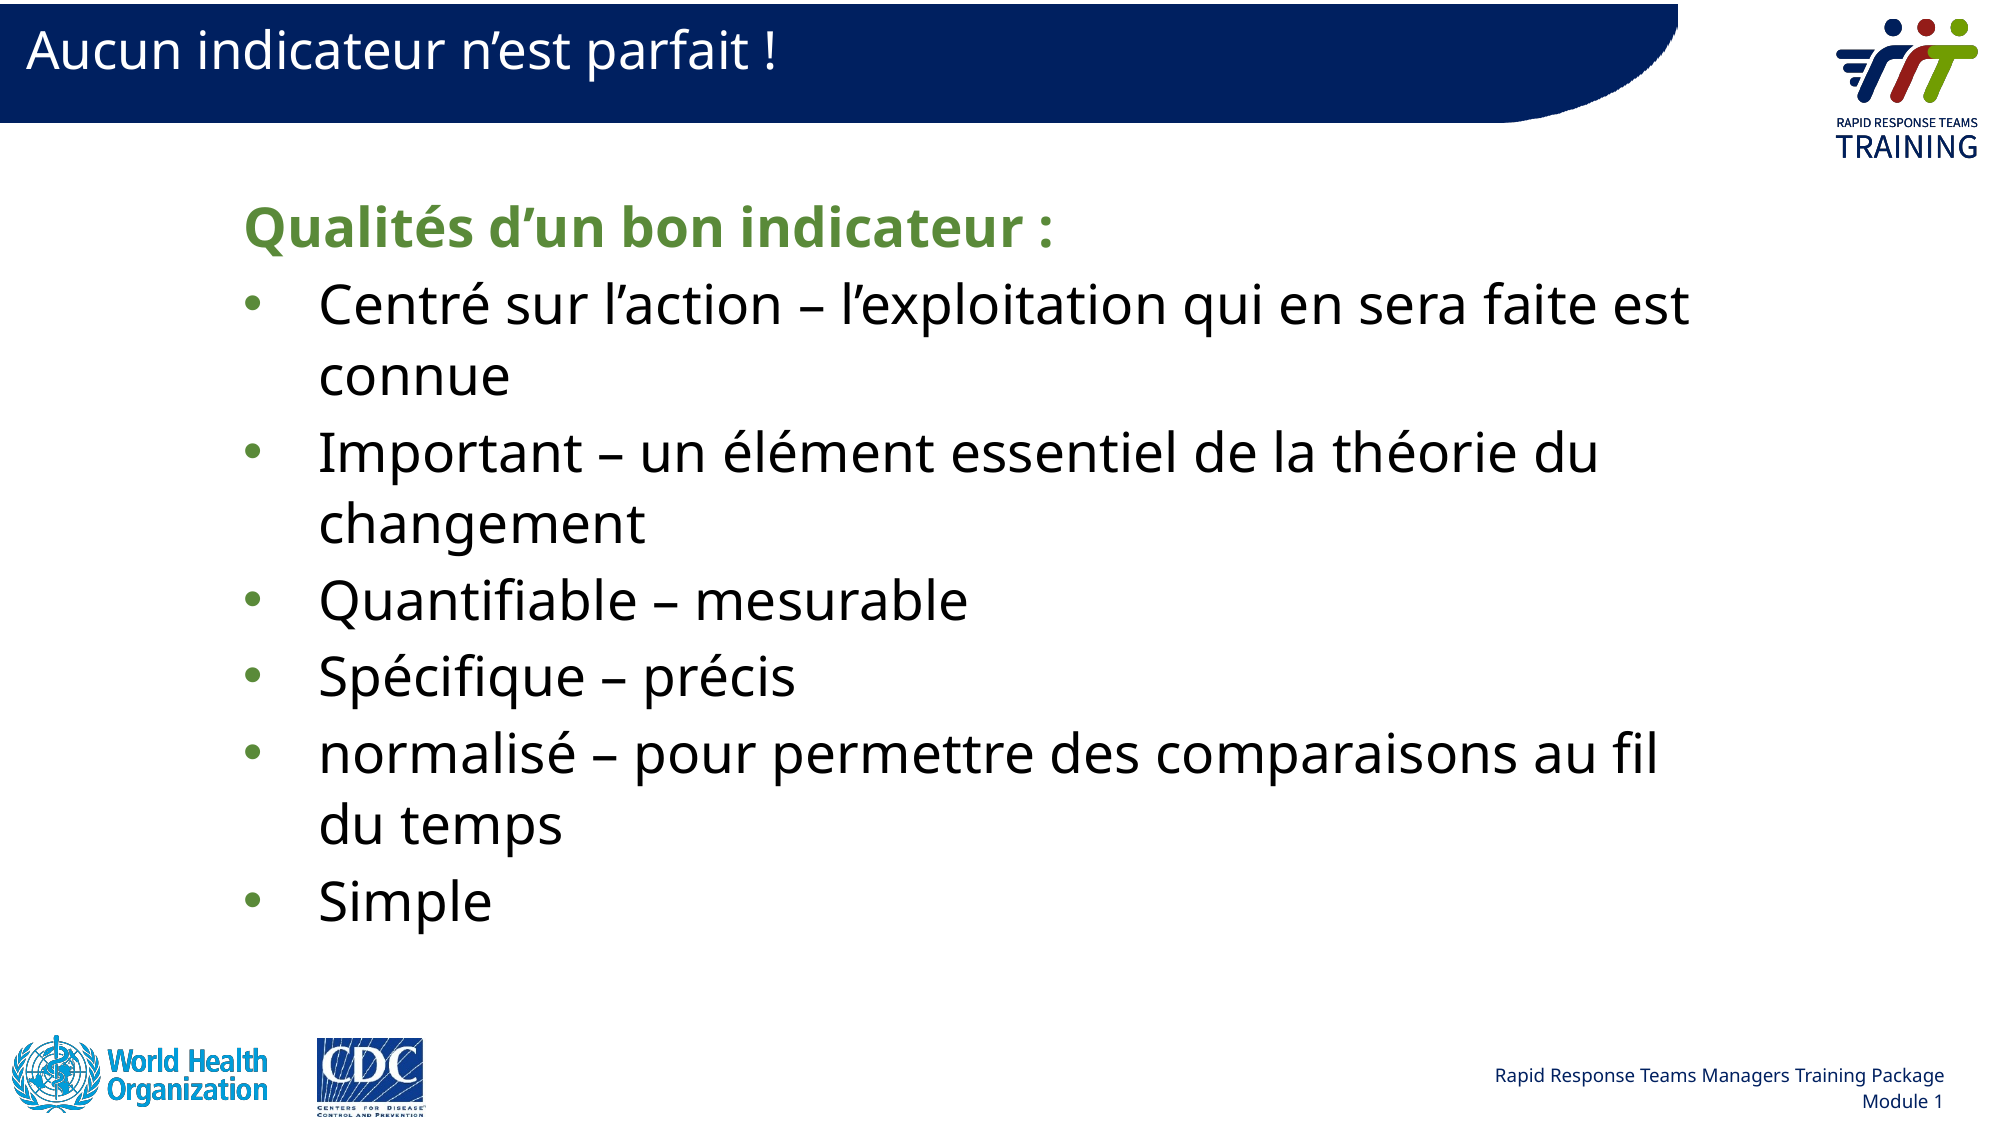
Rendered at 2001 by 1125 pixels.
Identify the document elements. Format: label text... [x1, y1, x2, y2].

picture [59, 1035, 267, 1113]
picture [22, 1062, 26, 1077]
title Aucun indicateur n’est parfait ! [18, 0, 864, 107]
picture [30, 1083, 37, 1091]
picture [12, 1083, 48, 1113]
picture [36, 1088, 78, 1105]
picture [40, 1062, 47, 1070]
picture [317, 1038, 426, 1117]
picture [1835, 19, 1978, 167]
picture [46, 1056, 54, 1062]
list Qualités d’un bon indicateur : Centré sur l’action – l’exploitation qui en sera faite est connue Important – un élément essentiel de la théorie du changement Quantifiable – mesurable Spécifique – précis normalisé – pour permettre des comparaisons au fil du temps Simple [235, 180, 1731, 945]
picture [71, 1053, 90, 1091]
picture [24, 1054, 36, 1087]
picture [0, 4, 1678, 123]
picture [12, 1035, 54, 1068]
picture [50, 1108, 62, 1113]
picture [34, 1054, 43, 1078]
